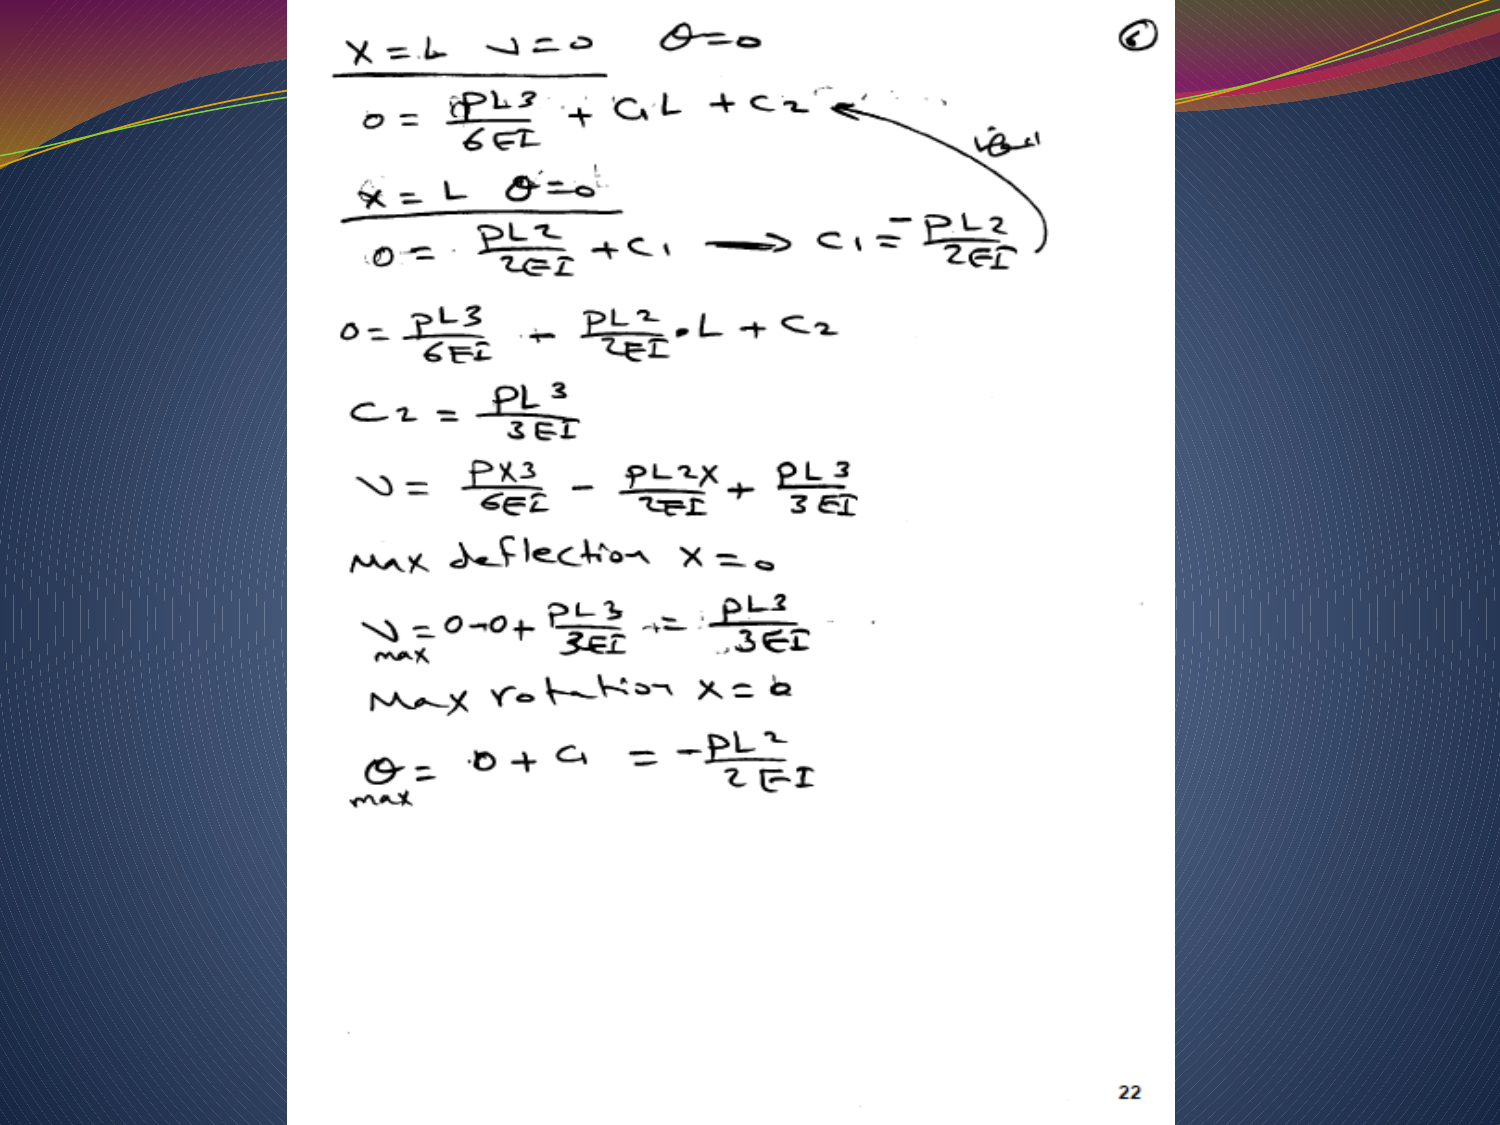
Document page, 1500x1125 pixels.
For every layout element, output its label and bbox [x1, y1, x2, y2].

picture [287, 0, 1176, 1125]
